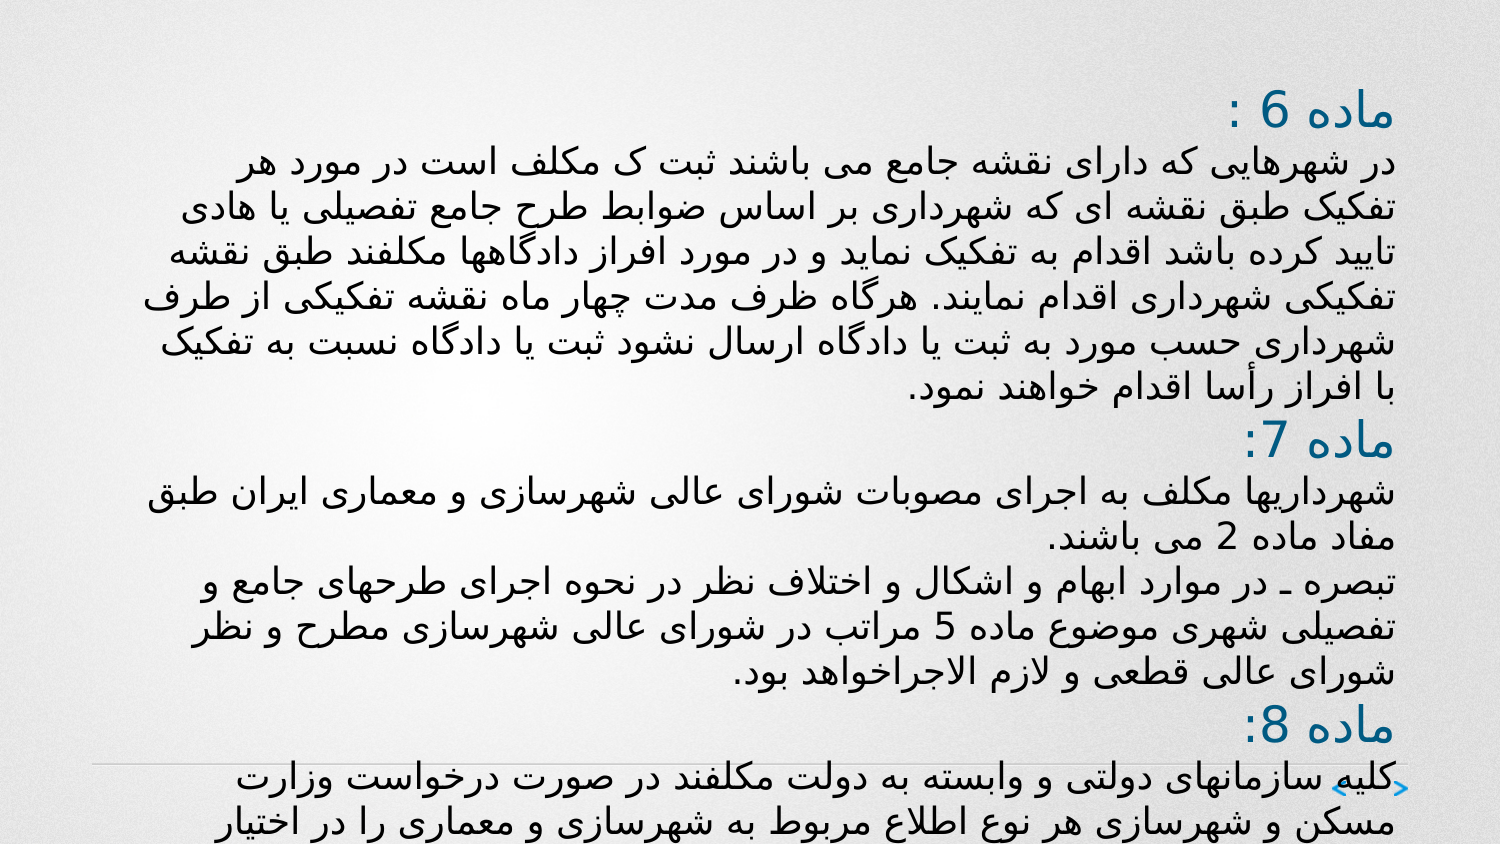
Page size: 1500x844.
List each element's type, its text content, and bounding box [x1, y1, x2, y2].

list ماده 6 : در شهرهایی که دارای نقشه جامع می باشند ثبت ک مکلف است در مورد هر تفکیک طبق نقشه ای که شهرداری بر اساس ضوابط طرح جامع تفصیلی یا هادی تایید کرده باشد اقدام به تفکیک نماید و در مورد افراز دادگاهها مکلفند طبق نقشه تفکیکی شهرداری اقدام نمایند. هرگاه ظرف مدت چهار ماه نقشه تفکیکی از طرف شهرداری حسب مورد به ثبت یا دادگاه ارسال نشود ثبت یا دادگاه نسبت به تفکیک با افراز رأسا اقدام خواهند نمود. ماده 7: شهرداریها مکلف به اجرای مصوبات شورای عالی شهرسازی و معماری ایران طبق مفاد ماده 2 می باشند. تبصره ـ در موارد ابهام و اشکال و اختلاف نظر در نحوه اجرای طرحهای جامع و تفصیلی شهری موضوع ماده 5 مراتب در شورای عالی شهرسازی مطرح و نظر شورای عالی قطعی و لازم الاجراخواهد بود. ماده 8: کلیه سازمانهای دولتی و وابسته به دولت مکلفند در صورت درخواست وزارت مسکن و شهرسازی هر نوع اطلاع مربوط به شهرسازی و معماری را در اختیار وزارت مذکور بگذارند. [123, 69, 1412, 844]
picture [0, 0, 1500, 844]
